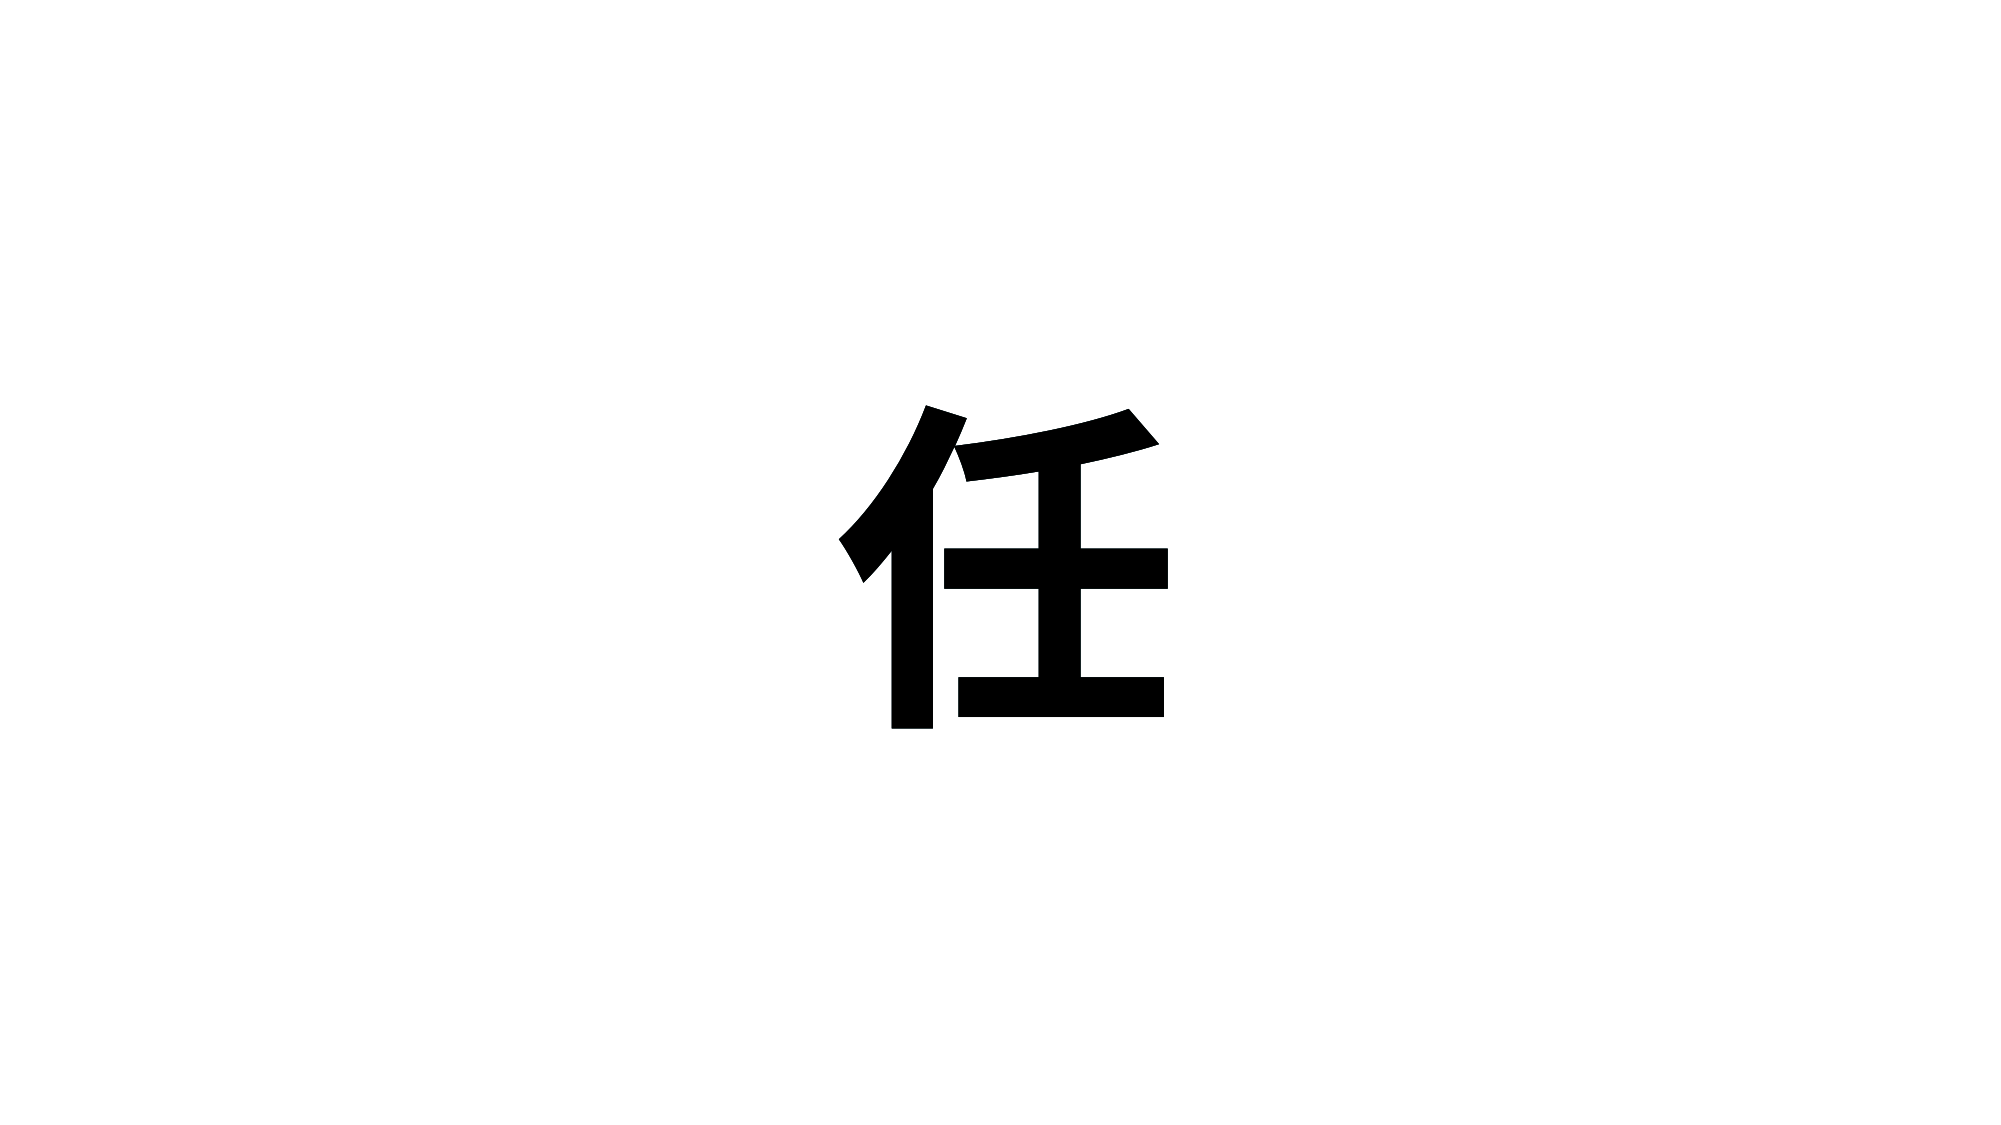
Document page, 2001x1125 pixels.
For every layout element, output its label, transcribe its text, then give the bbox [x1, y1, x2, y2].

text_box 任 [827, 345, 1173, 776]
